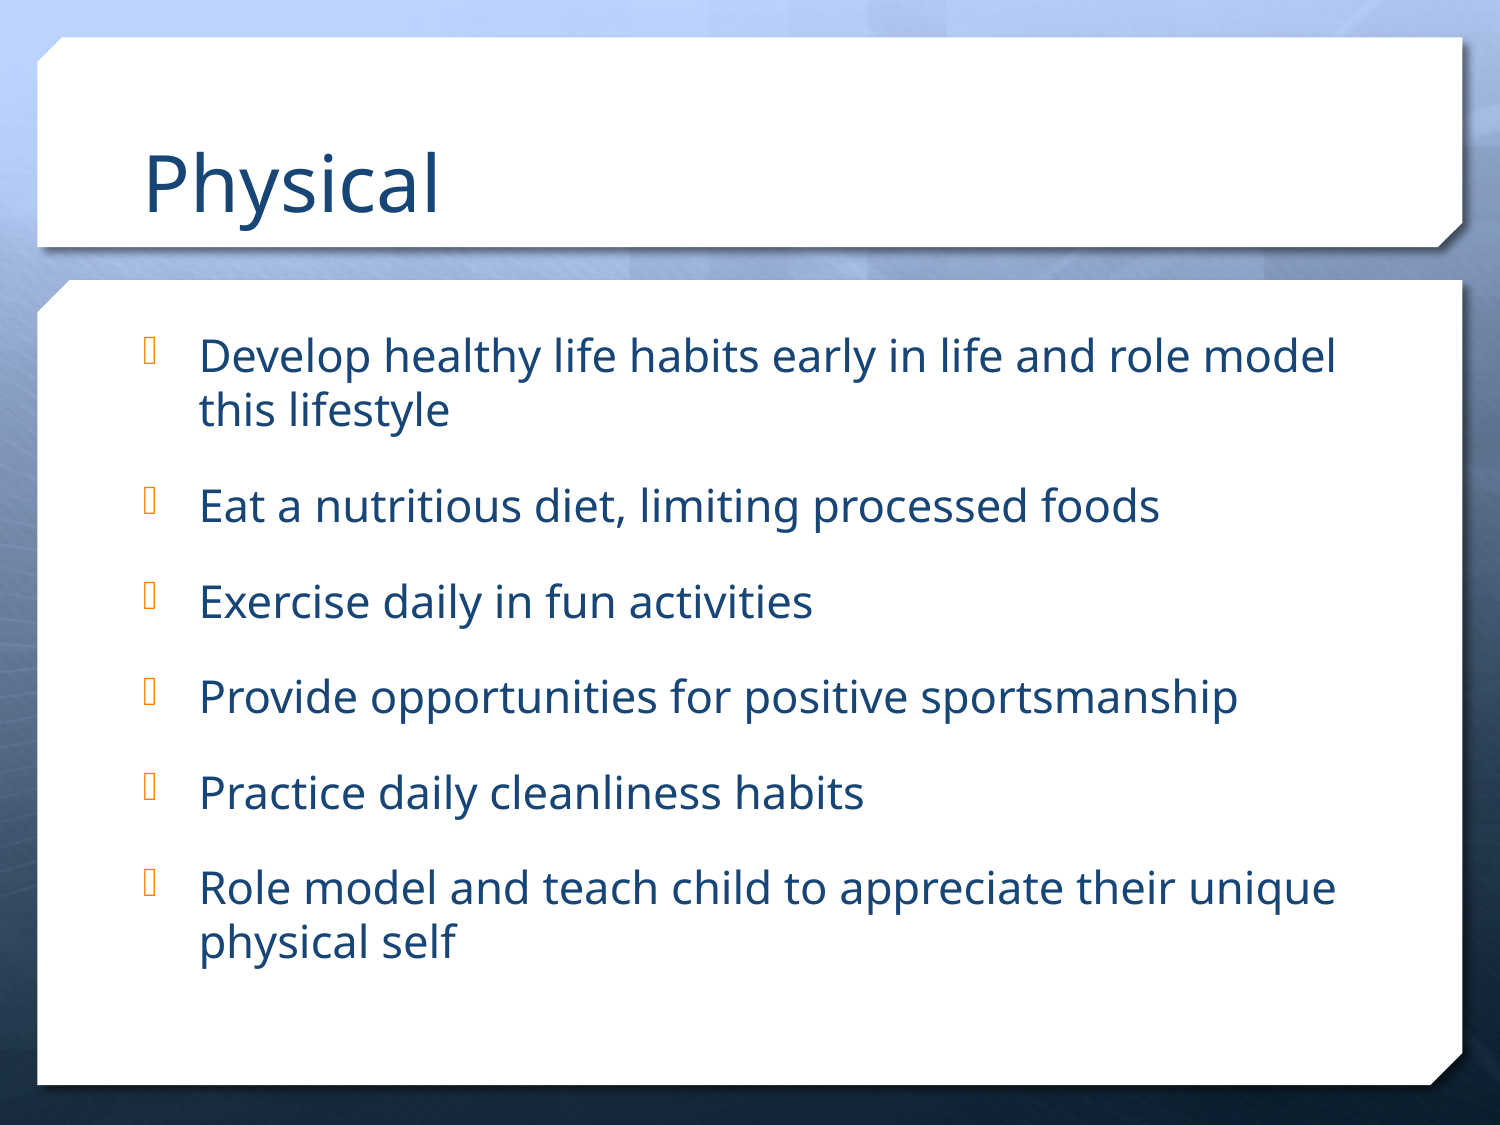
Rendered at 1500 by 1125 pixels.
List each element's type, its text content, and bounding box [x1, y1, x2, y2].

list Develop healthy life habits early in life and role model this lifestyle Eat a nutritious diet, limiting processed foods Exercise daily in fun activities Provide opportunities for positive sportsmanship Practice daily cleanliness habits Role model and teach child to appreciate their unique physical self [127, 319, 1372, 978]
title Physical [127, 48, 1372, 236]
